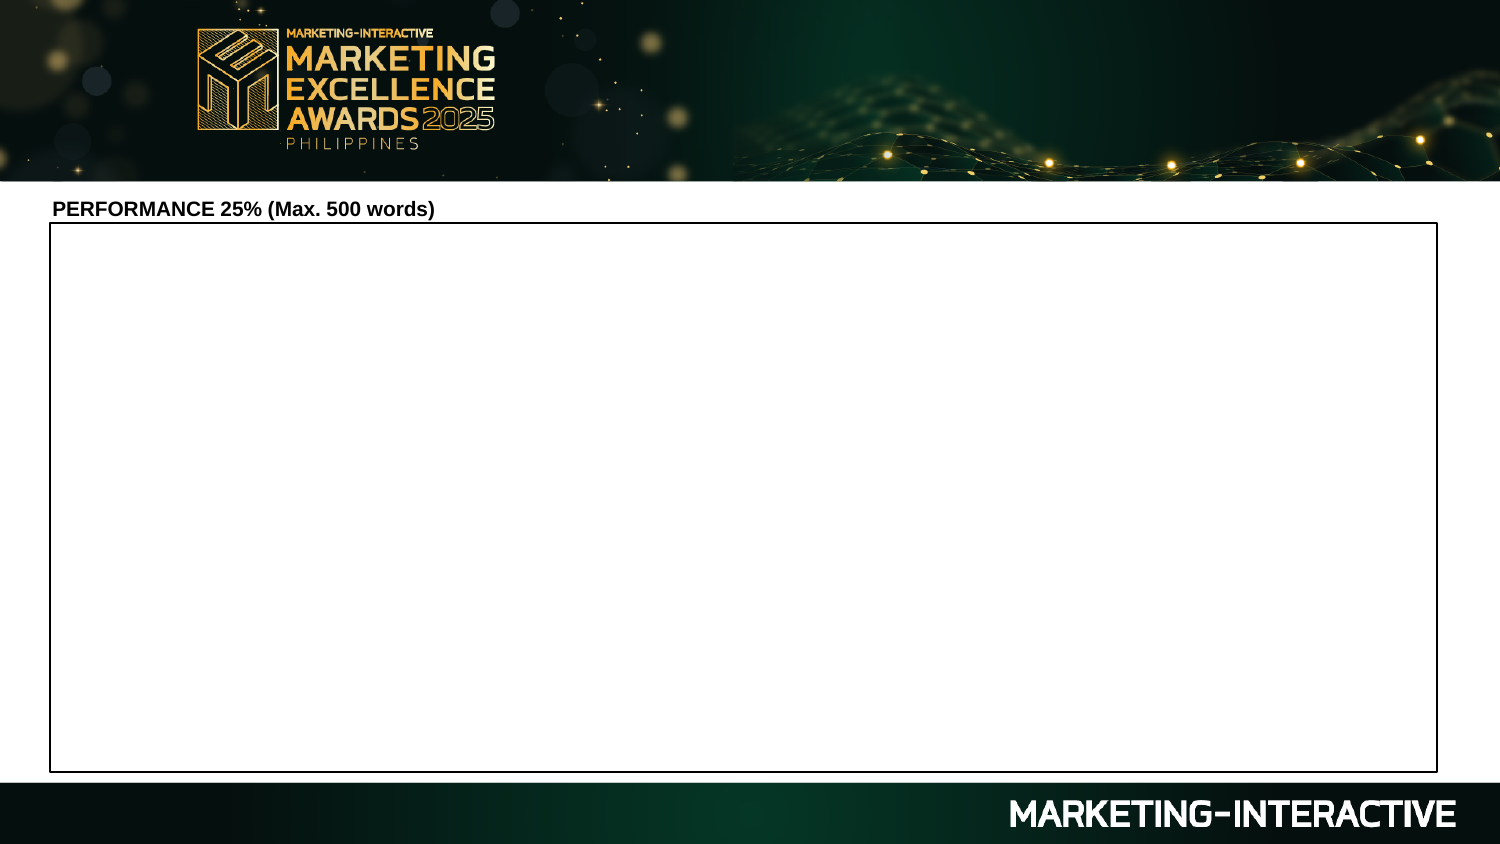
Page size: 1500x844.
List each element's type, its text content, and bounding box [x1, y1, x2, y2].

text_box [48, 221, 1440, 774]
picture [0, 0, 1500, 844]
text_box PERFORMANCE 25% (Max. 500 words) [37, 184, 1450, 228]
